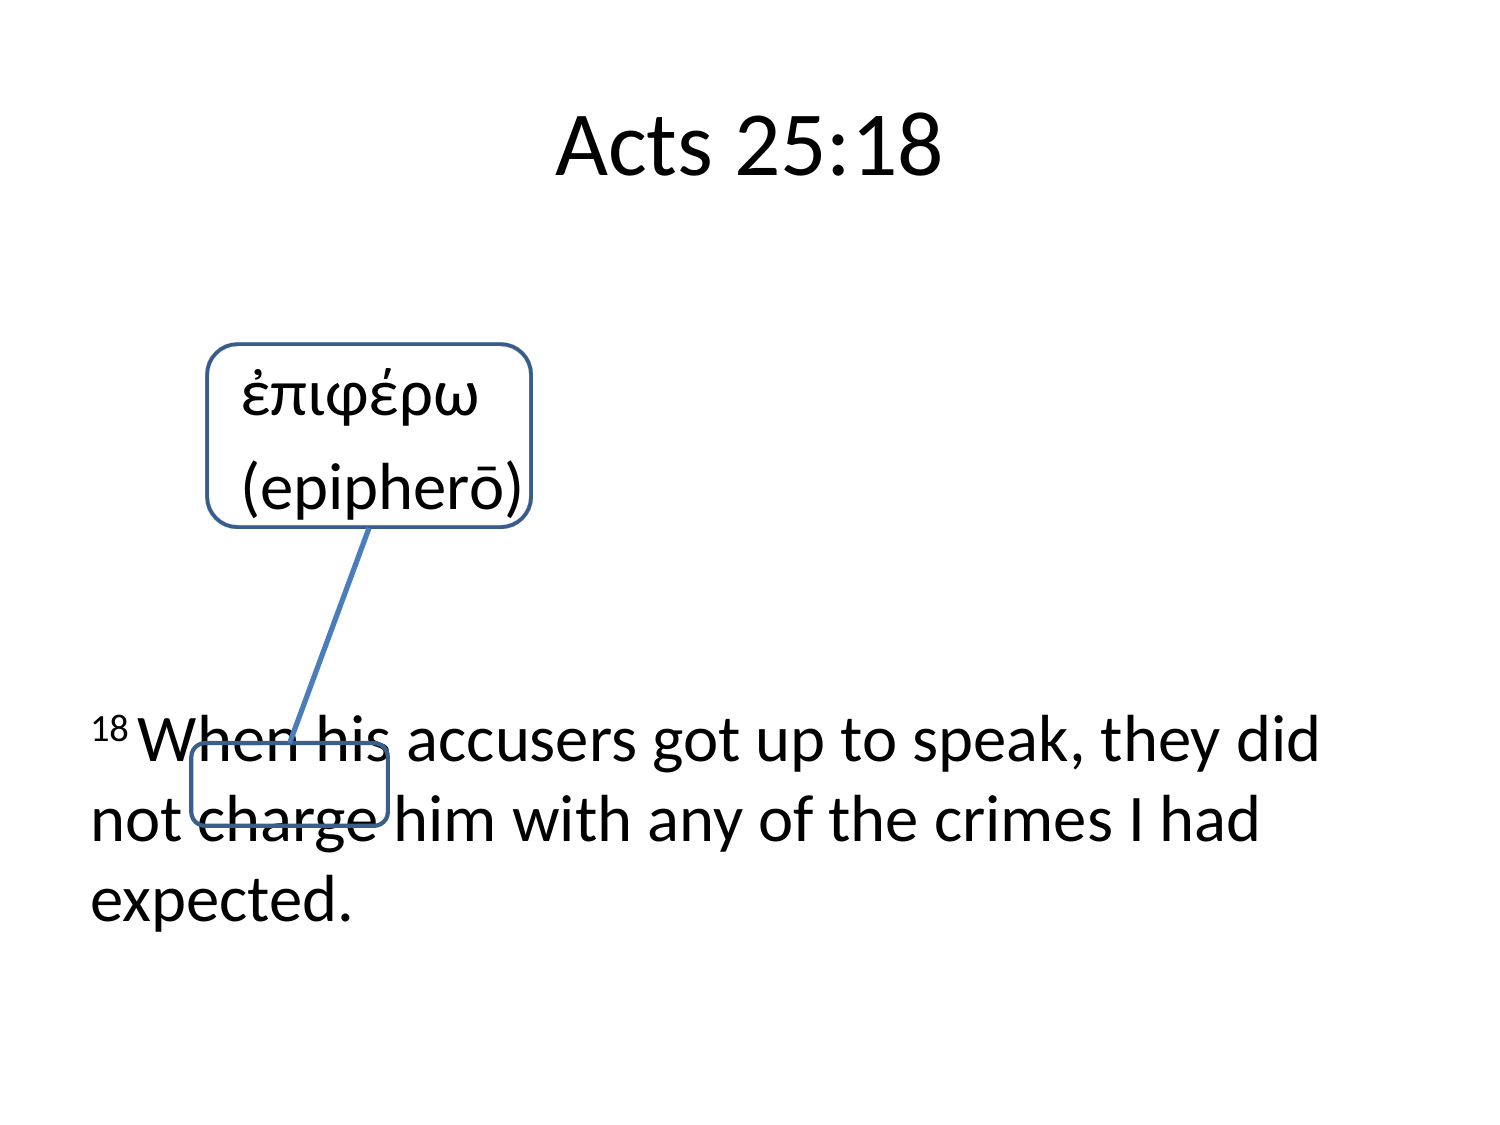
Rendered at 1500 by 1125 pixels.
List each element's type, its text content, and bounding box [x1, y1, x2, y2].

picture [205, 341, 533, 529]
text_box [189, 740, 390, 828]
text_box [289, 527, 370, 744]
title Acts 25:18 [75, 45, 1425, 233]
list ἐπιφέρω (epipherō) 18 When his accusers got up to speak, they did not charge him with any of the crimes I had expected. [75, 262, 1425, 1005]
